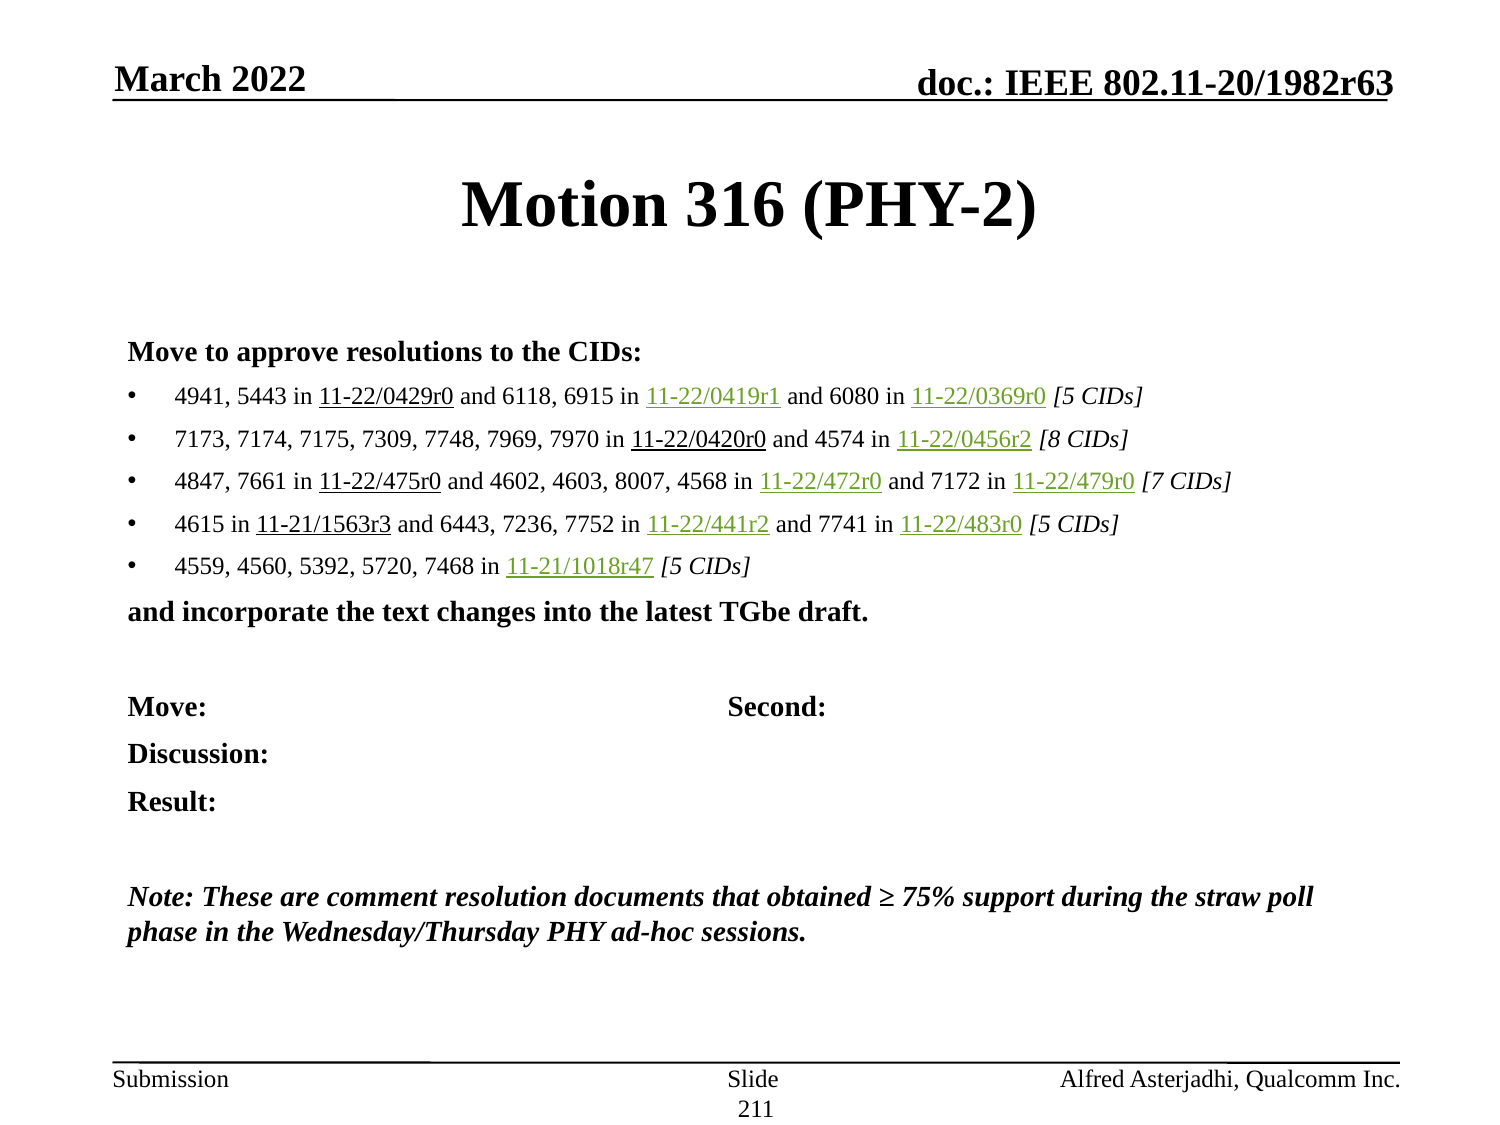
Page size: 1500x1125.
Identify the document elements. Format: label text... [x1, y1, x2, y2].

list Move to approve resolutions to the CIDs: 4941, 5443 in 11-22/0429r0 and 6118, 6915 in 11-22/0419r1 and 6080 in 11-22/0369r0 [5 CIDs] 7173, 7174, 7175, 7309, 7748, 7969, 7970 in 11-22/0420r0 and 4574 in 11-22/0456r2 [8 CIDs] 4847, 7661 in 11-22/475r0 and 4602, 4603, 8007, 4568 in 11-22/472r0 and 7172 in 11-22/479r0 [7 CIDs] 4615 in 11-21/1563r3 and 6443, 7236, 7752 in 11-22/441r2 and 7741 in 11-22/483r0 [5 CIDs] 4559, 4560, 5392, 5720, 7468 in 11-21/1018r47 [5 CIDs] and incorporate the text changes into the latest TGbe draft. Move: Second: Discussion: Result: Note: These are comment resolution documents that obtained ≥ 75% support during the straw poll phase in the Wednesday/Thursday PHY ad-hoc sessions. [112, 324, 1388, 1063]
slide_number Slide 211 [712, 1061, 800, 1123]
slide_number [114, 54, 423, 100]
footer Alfred Asterjadhi, Qualcomm Inc. [878, 1061, 1402, 1093]
title Motion 316 (PHY-2) [112, 112, 1388, 288]
